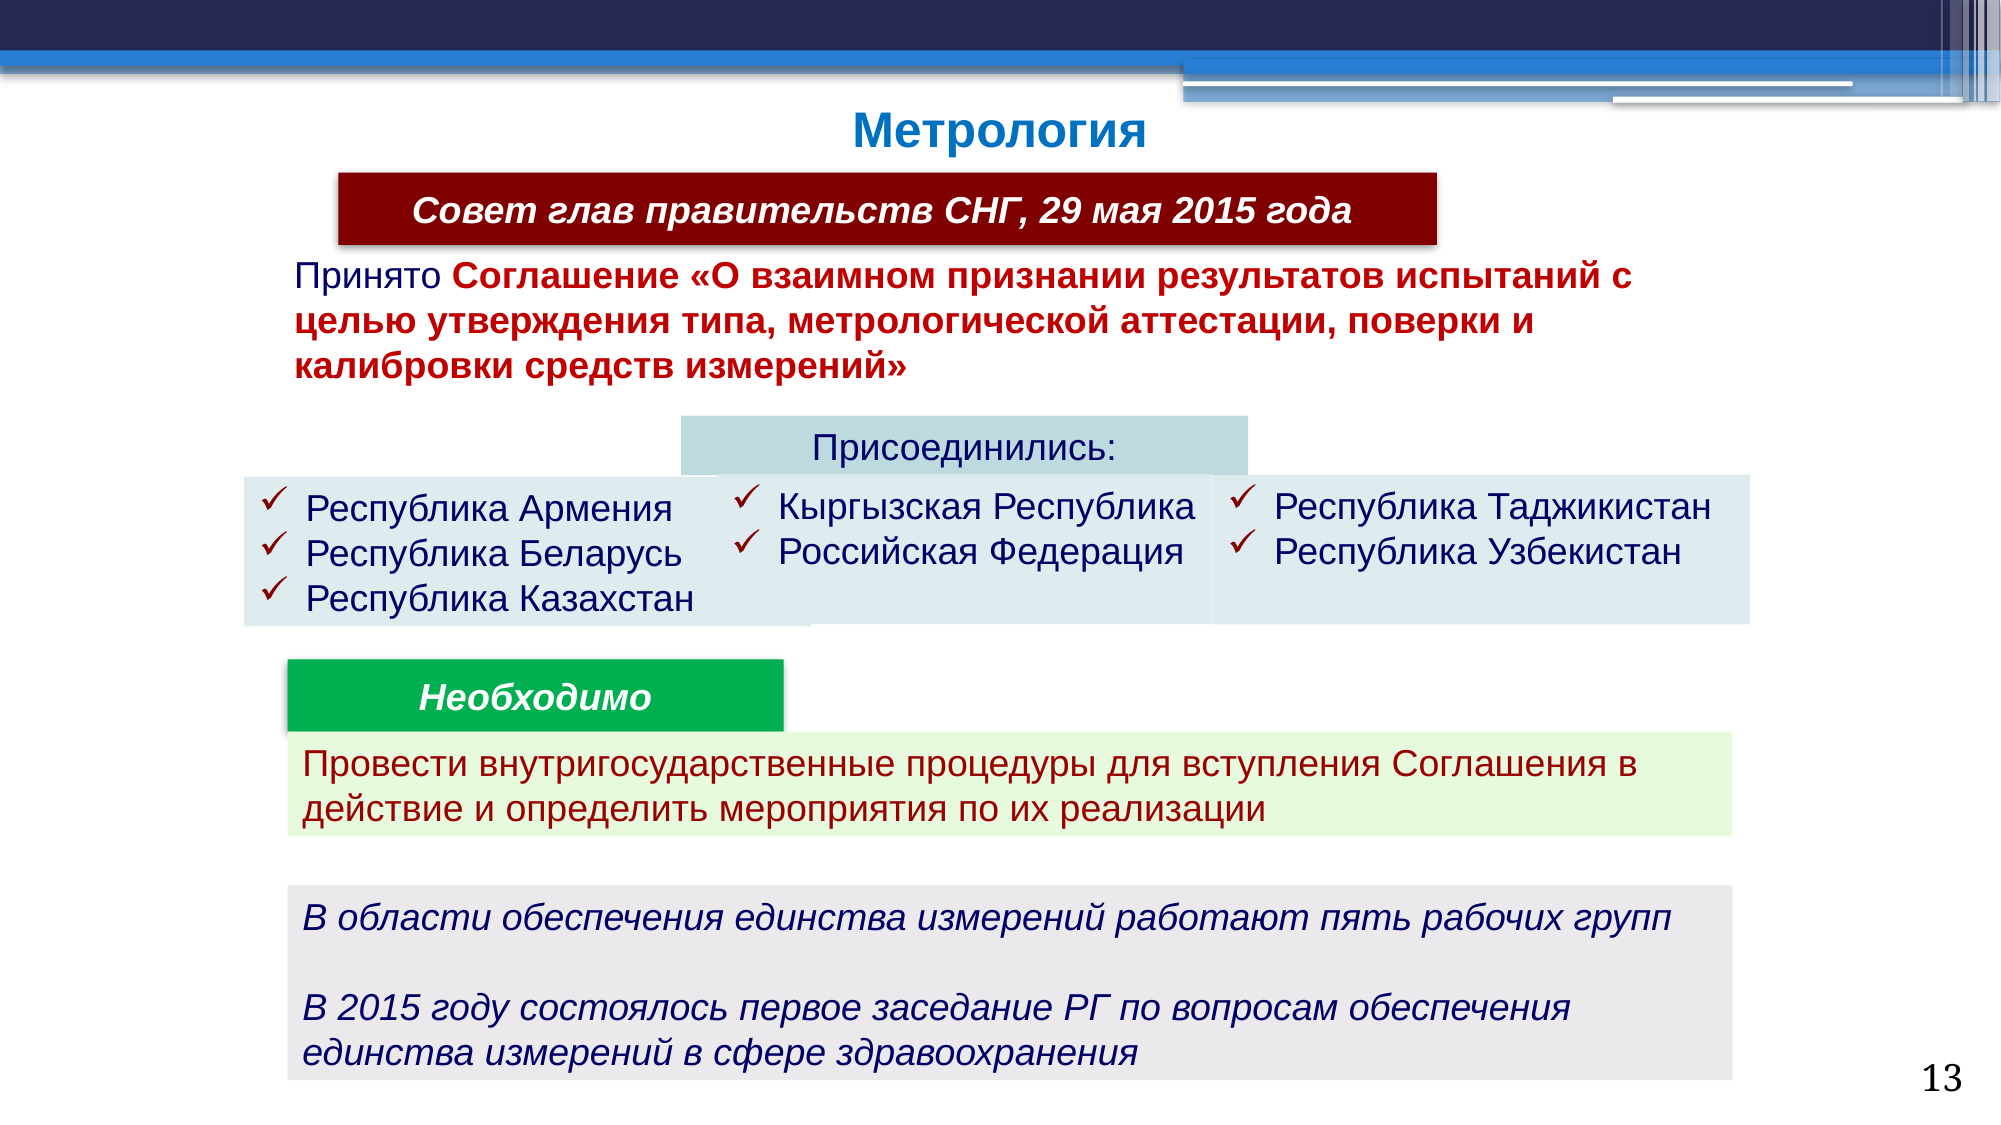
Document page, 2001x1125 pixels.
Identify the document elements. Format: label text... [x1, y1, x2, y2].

text_box В области обеспечения единства измерений работают пять рабочих групп В 2015 году состоялось первое заседание РГ по вопросам обеспечения единства измерений в сфере здравоохранения [287, 885, 1733, 1081]
text_box Республика Таджикистан Республика Узбекистан [1213, 474, 1750, 625]
text_box Необходимо [287, 659, 784, 731]
text_box Совет глав правительств СНГ, 29 мая 2015 года [338, 172, 1437, 245]
text_box Провести внутригосударственные процедуры для вступления Соглашения в действие и определить мероприятия по их реализации [287, 731, 1733, 837]
text_box Метрология [278, 65, 1722, 189]
text_box Кыргызская Республика Российская Федерация [716, 474, 1213, 625]
text_box Принято Соглашение «О взаимном признании результатов испытаний с целью утверждения типа, метрологической аттестации, поверки и калибровки средств измерений» [279, 243, 1746, 394]
slide_number 13 [1811, 1046, 1979, 1107]
text_box Присоединились: [681, 415, 1249, 476]
text_box Республика Армения Республика Беларусь Республика Казахстан [244, 476, 811, 627]
